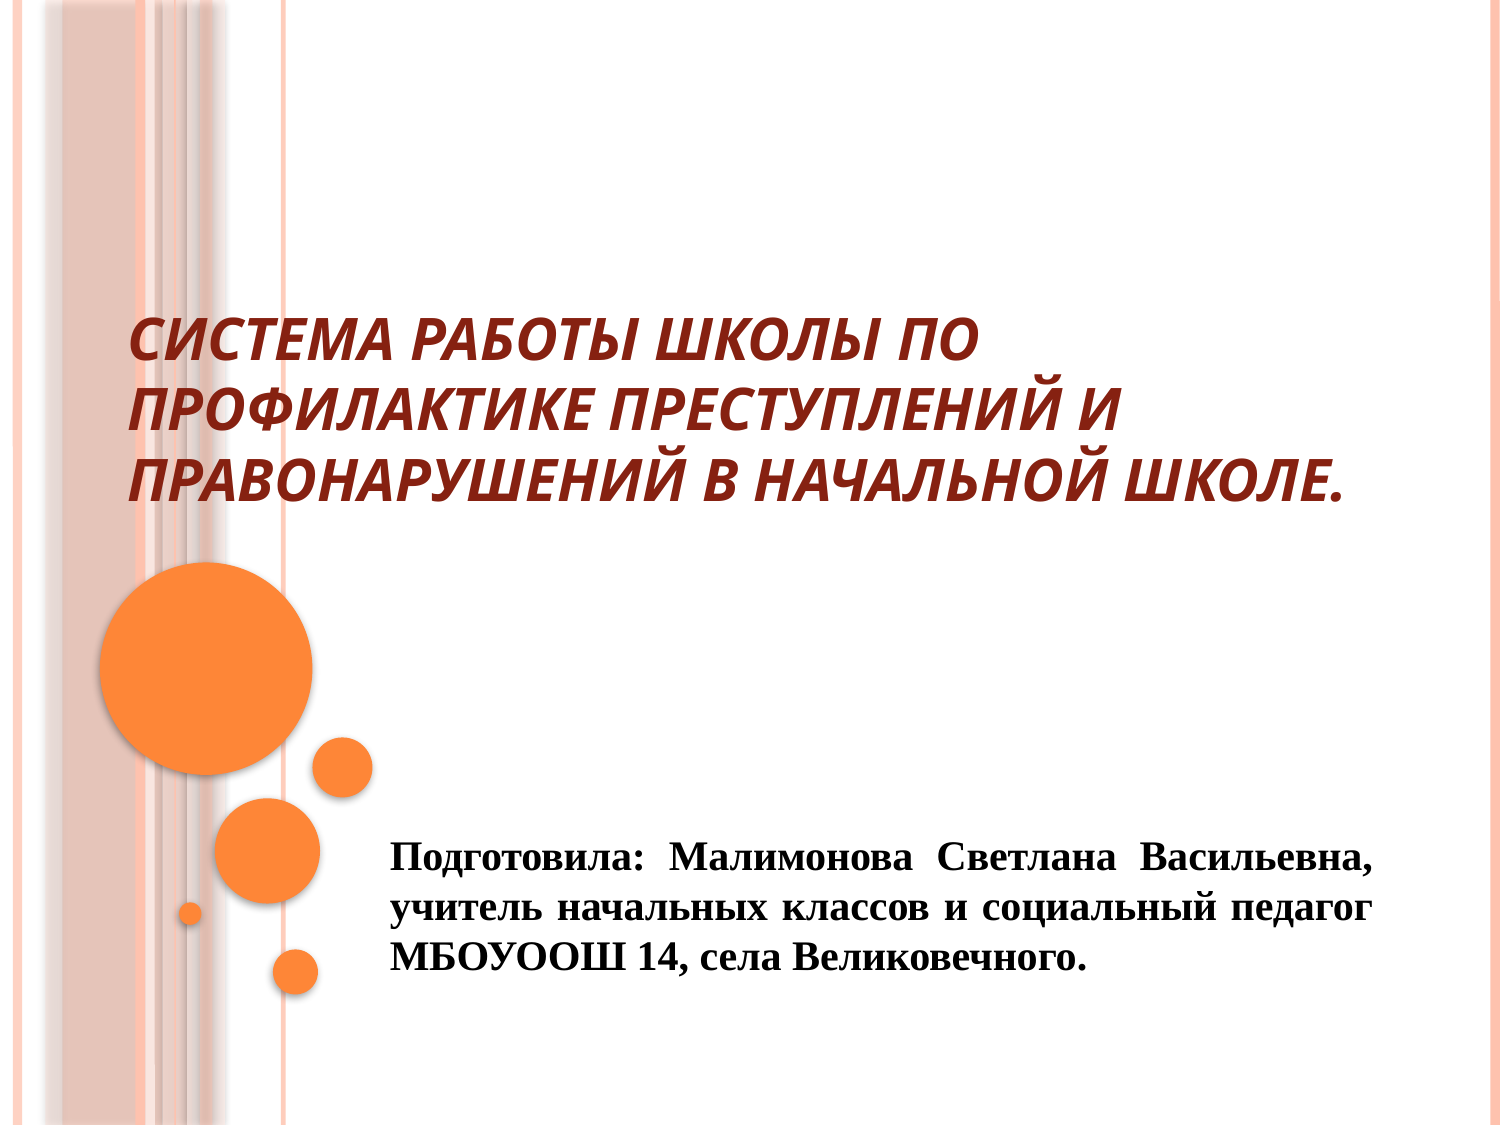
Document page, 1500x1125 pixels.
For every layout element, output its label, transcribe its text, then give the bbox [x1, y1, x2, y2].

title Система работы школы по профилактике преступлений и правонарушений в начальной школе. [112, 243, 1388, 591]
subtitle Подготовила: Малимонова Светлана Васильевна, учитель начальных классов и социальный педагог МБОУООШ 14, села Великовечного. [375, 820, 1388, 1046]
